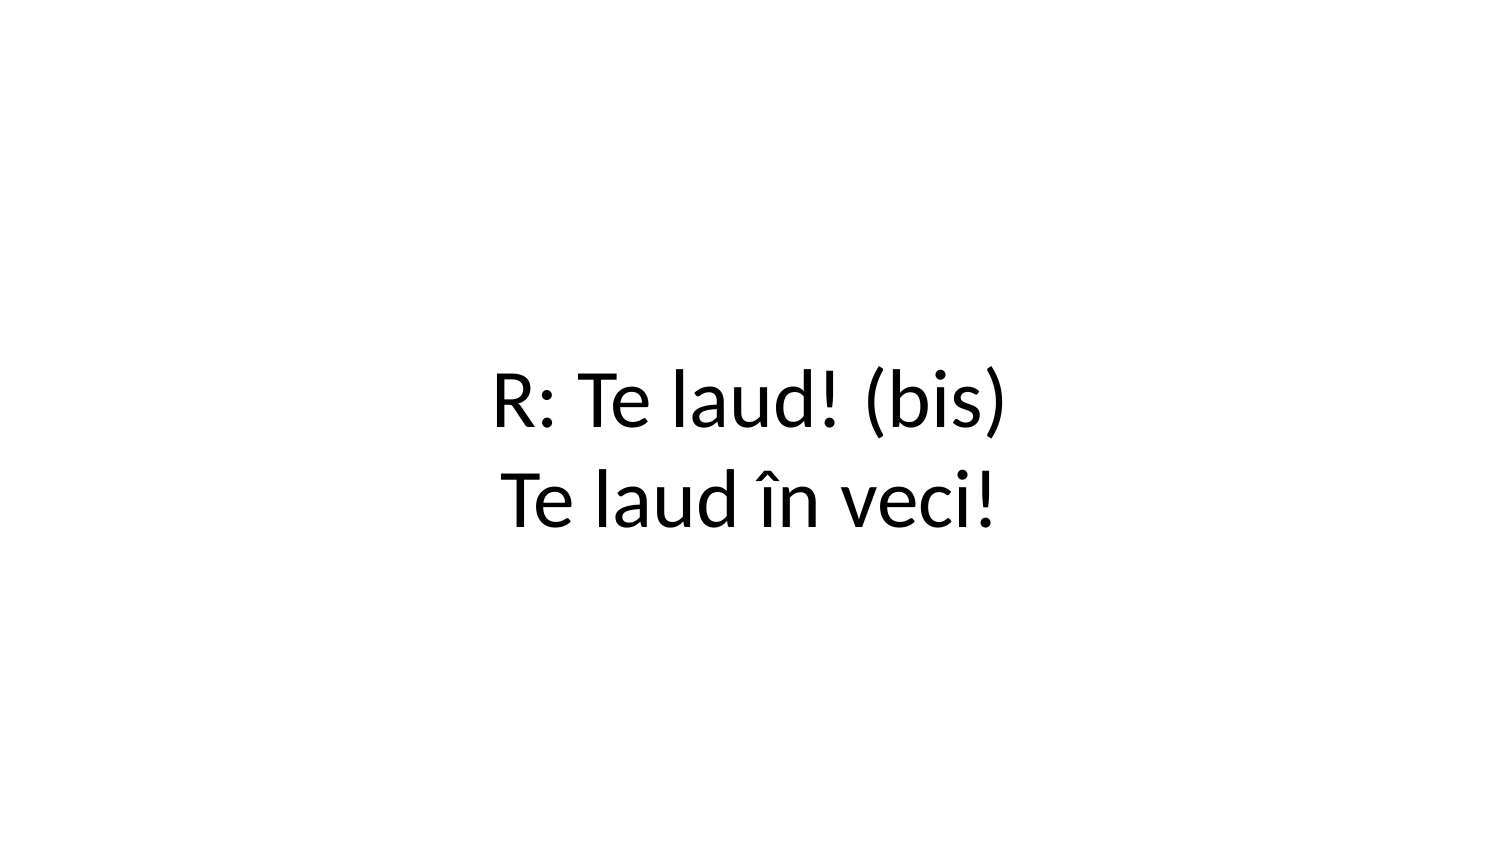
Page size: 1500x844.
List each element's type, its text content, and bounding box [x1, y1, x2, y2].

text_box R: Te laud! (bis) Te laud în veci! [476, 292, 1024, 552]
